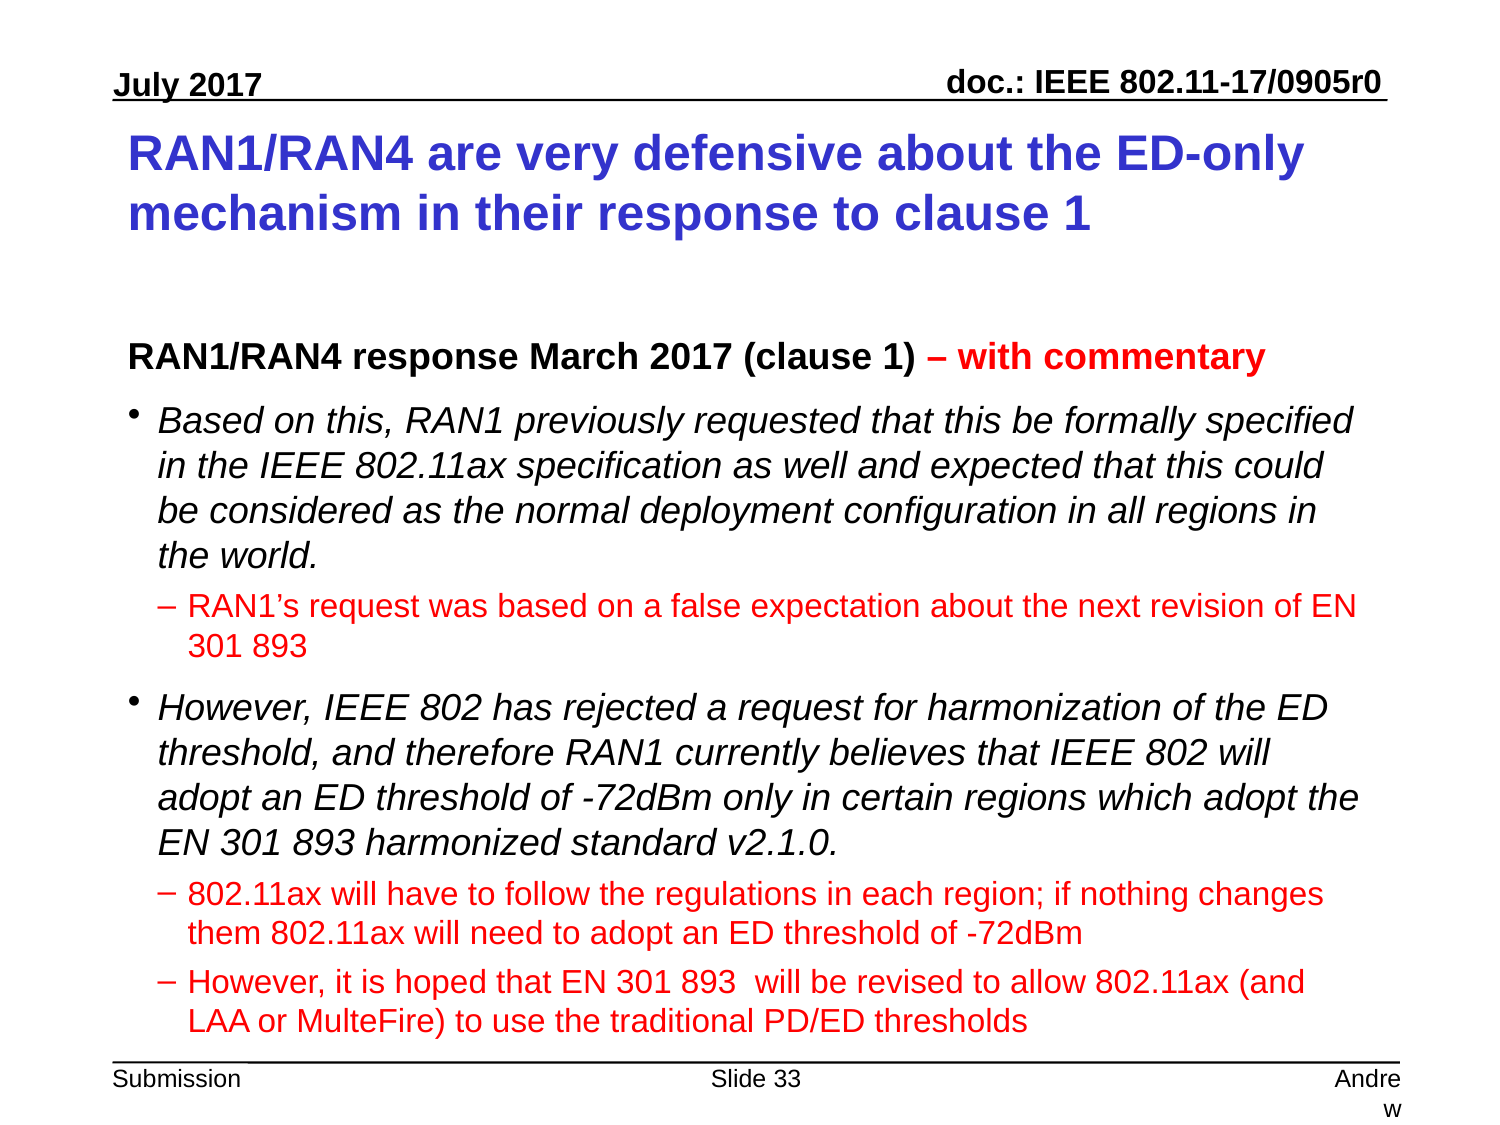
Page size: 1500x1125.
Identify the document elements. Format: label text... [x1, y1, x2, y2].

slide_number Slide 33 [709, 1061, 803, 1093]
list RAN1/RAN4 response March 2017 (clause 1) – with commentary Based on this, RAN1 previously requested that this be formally specified in the IEEE 802.11ax specification as well and expected that this could be considered as the normal deployment configuration in all regions in the world. RAN1’s request was based on a false expectation about the next revision of EN 301 893 However, IEEE 802 has rejected a request for harmonization of the ED threshold, and therefore RAN1 currently believes that IEEE 802 will adopt an ED threshold of -72dBm only in certain regions which adopt the EN 301 893 harmonized standard v2.1.0. 802.11ax will have to follow the regulations in each region; if nothing changes them 802.11ax will need to adopt an ED threshold of -72dBm However, it is hoped that EN 301 893 will be revised to allow 802.11ax (and LAA or MulteFire) to use the traditional PD/ED thresholds [112, 324, 1388, 1000]
footer Andrew Myles, Cisco [1320, 1061, 1402, 1093]
title RAN1/RAN4 are very defensive about the ED-only mechanism in their response to clause 1 [112, 112, 1388, 288]
